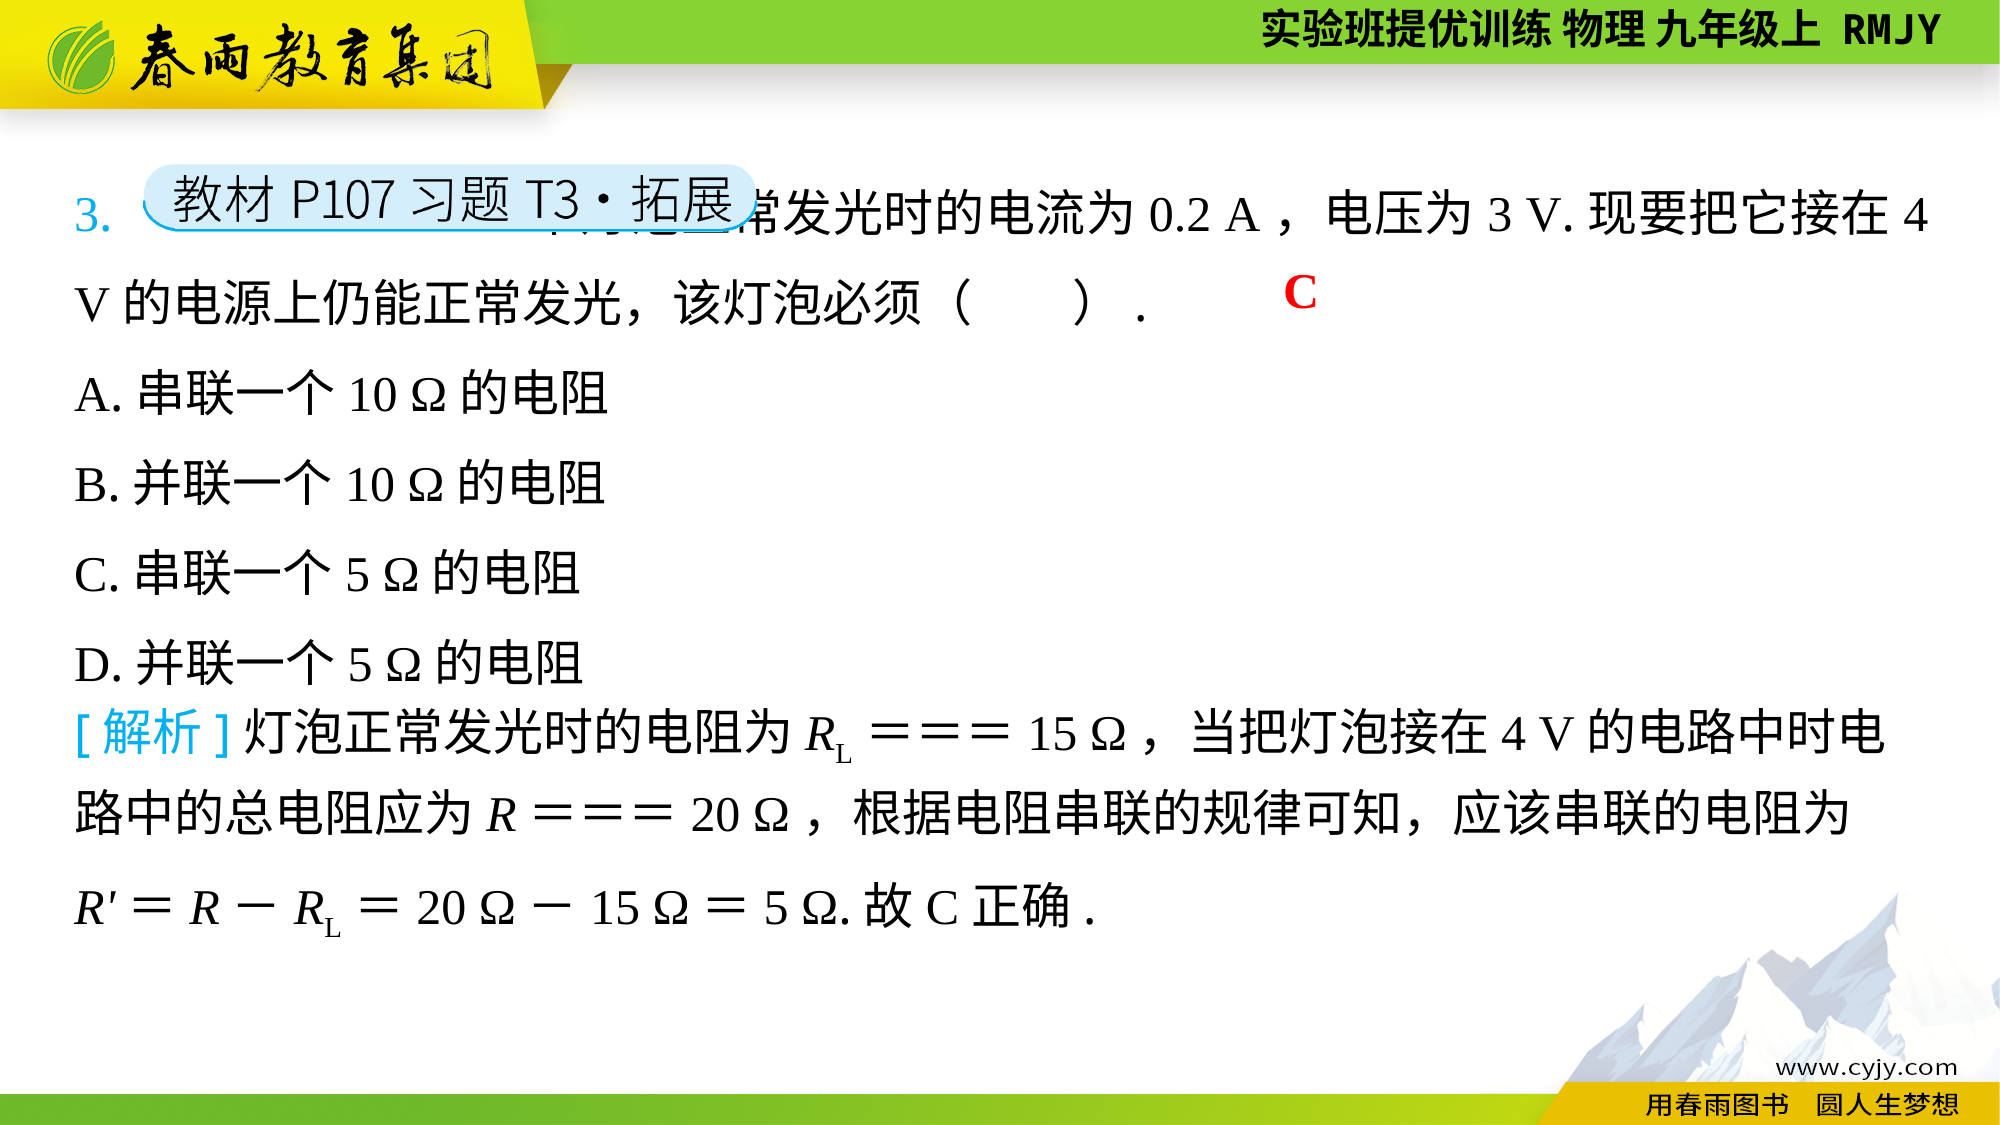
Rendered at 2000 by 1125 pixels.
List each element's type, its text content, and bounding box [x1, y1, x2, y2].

picture [0, 0, 2000, 1125]
text_box C [1268, 250, 1334, 326]
list 3. 一个灯泡正常发光时的电流为0.2 A，电压为3 V.现要把它接在4 V的电源上仍能正常发光，该灯泡必须（ ）. A.串联一个10 Ω的电阻 B.并联一个10 Ω的电阻 C.串联一个5 Ω的电阻 D.并联一个5 Ω的电阻 [59, 143, 1944, 705]
